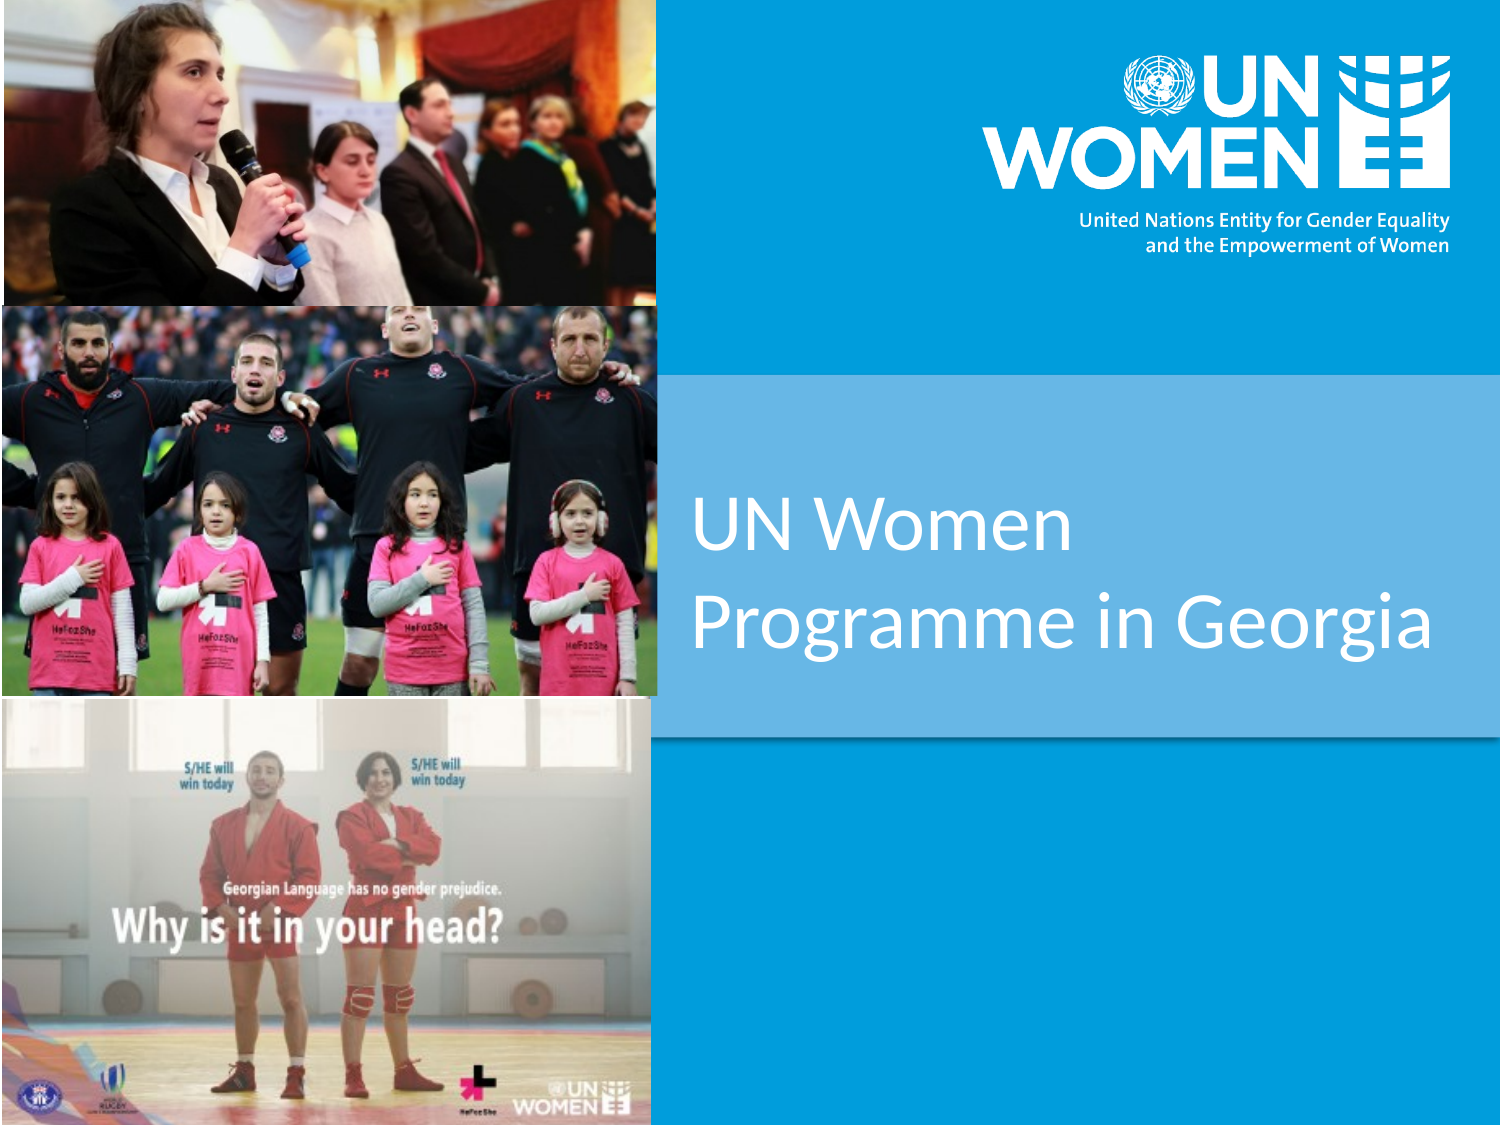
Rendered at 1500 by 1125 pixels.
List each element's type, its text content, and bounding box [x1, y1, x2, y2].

picture [1, 699, 651, 1125]
picture [1401, 56, 1422, 74]
picture [1278, 212, 1283, 226]
picture [1366, 56, 1388, 74]
picture [1255, 214, 1260, 226]
picture [1433, 56, 1449, 67]
picture [1441, 217, 1447, 228]
picture [983, 128, 1072, 188]
picture [1433, 72, 1449, 94]
picture [1340, 72, 1355, 93]
picture [1401, 82, 1422, 108]
picture [1185, 239, 1190, 250]
picture [1273, 243, 1284, 252]
picture [1340, 56, 1355, 67]
picture [1433, 214, 1438, 226]
picture [1132, 98, 1153, 114]
picture [1401, 96, 1449, 187]
picture [1167, 63, 1177, 73]
picture [1119, 219, 1127, 226]
picture [1265, 56, 1318, 116]
picture [1379, 213, 1385, 226]
picture [1356, 218, 1363, 224]
picture [1249, 243, 1253, 256]
picture [1369, 239, 1374, 251]
picture [1, 0, 658, 696]
picture [1171, 214, 1175, 226]
picture [1111, 214, 1116, 226]
picture [1125, 83, 1136, 99]
picture [1147, 213, 1157, 226]
picture [1322, 218, 1329, 224]
picture [1235, 242, 1240, 251]
picture [1173, 238, 1177, 250]
picture [1264, 220, 1269, 230]
picture [1340, 96, 1388, 187]
title UN Women Programme in Georgia [675, 427, 1457, 707]
picture [1125, 61, 1137, 83]
picture [1366, 82, 1388, 108]
picture [1172, 60, 1194, 110]
picture [1205, 56, 1256, 117]
picture [1135, 73, 1174, 101]
picture [1221, 213, 1227, 226]
picture [1072, 127, 1135, 189]
picture [1221, 238, 1227, 252]
picture [1212, 128, 1256, 188]
picture [1161, 109, 1176, 113]
picture [1345, 239, 1350, 250]
picture [1242, 214, 1247, 226]
picture [1141, 128, 1200, 188]
picture [1265, 128, 1317, 188]
picture [1194, 238, 1200, 251]
picture [1382, 243, 1387, 252]
